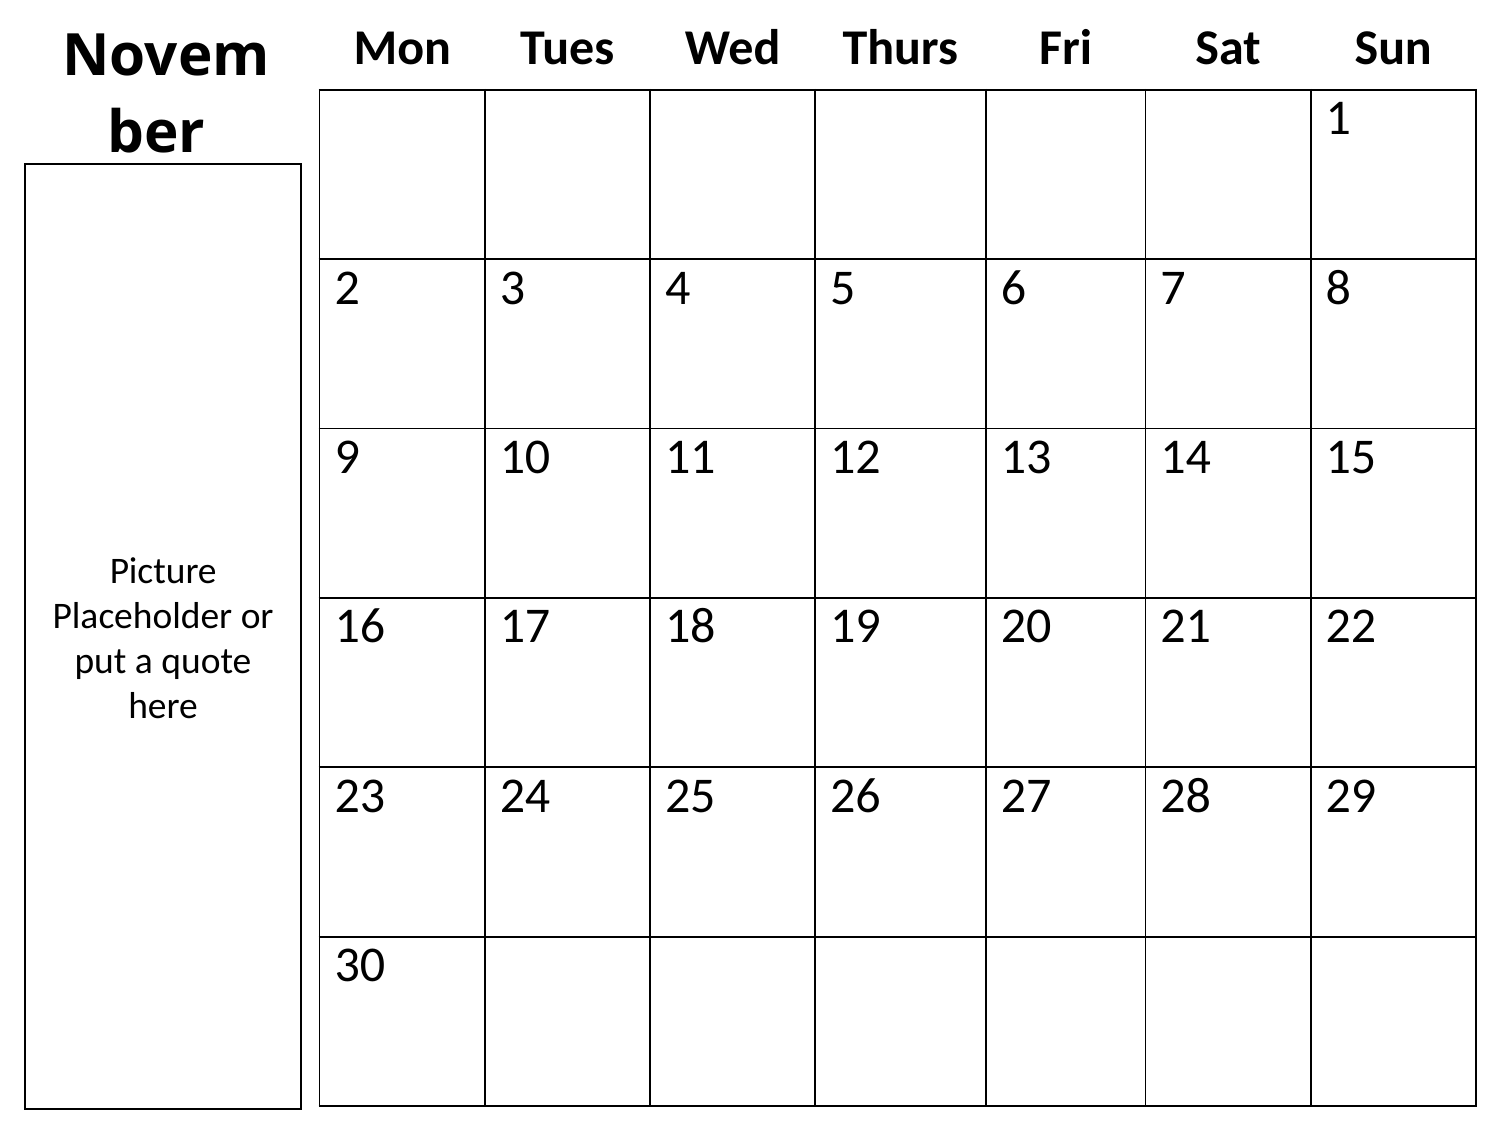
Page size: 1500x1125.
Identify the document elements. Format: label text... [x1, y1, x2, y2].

table_cell [651, 938, 814, 1105]
table_cell 7 [1146, 260, 1310, 428]
table_cell 13 [987, 429, 1145, 597]
table_header Wed [650, 15, 815, 89]
table_cell 23 [320, 768, 484, 936]
table_cell 4 [651, 260, 814, 428]
table_cell 11 [651, 429, 814, 597]
table_cell 14 [1146, 429, 1310, 597]
title November [29, 34, 303, 160]
table_header Fri [986, 15, 1145, 89]
table_cell [816, 938, 985, 1105]
table_header Thurs [815, 15, 986, 89]
table_cell 6 [987, 260, 1145, 428]
table_cell 8 [1312, 260, 1475, 428]
table_cell 26 [816, 768, 985, 936]
table_cell [987, 938, 1145, 1105]
table_cell 10 [486, 429, 649, 597]
table_header Sun [1311, 15, 1476, 89]
table_cell 15 [1312, 429, 1475, 597]
table_cell [651, 91, 814, 258]
table_cell [486, 91, 649, 258]
table_cell 22 [1312, 599, 1475, 766]
table_cell [1146, 938, 1310, 1105]
table_cell 2 [320, 260, 484, 428]
table_cell 1 [1312, 91, 1475, 258]
table_cell 28 [1146, 768, 1310, 936]
table_cell 16 [320, 599, 484, 766]
table_cell 21 [1146, 599, 1310, 766]
table_header Sat [1145, 15, 1311, 89]
table_cell 19 [816, 599, 985, 766]
table_cell 20 [987, 599, 1145, 766]
table_header Tues [485, 15, 650, 89]
table_cell [987, 91, 1145, 258]
text_box Picture Placeholder or put a quote here [24, 163, 302, 1110]
table_cell 27 [987, 768, 1145, 936]
table_cell 25 [651, 768, 814, 936]
table_cell [1146, 91, 1310, 258]
table_cell 17 [486, 599, 649, 766]
table_cell [320, 91, 484, 258]
table_cell 29 [1312, 768, 1475, 936]
table_cell 3 [486, 260, 649, 428]
table_cell [486, 938, 649, 1105]
table_cell 30 [320, 938, 484, 1105]
table_cell 9 [320, 429, 484, 597]
table_header Mon [320, 15, 485, 89]
table_cell [816, 91, 985, 258]
table_cell 12 [816, 429, 985, 597]
table_cell 5 [816, 260, 985, 428]
table_cell 18 [651, 599, 814, 766]
table_cell [1312, 938, 1475, 1105]
table_cell 24 [486, 768, 649, 936]
